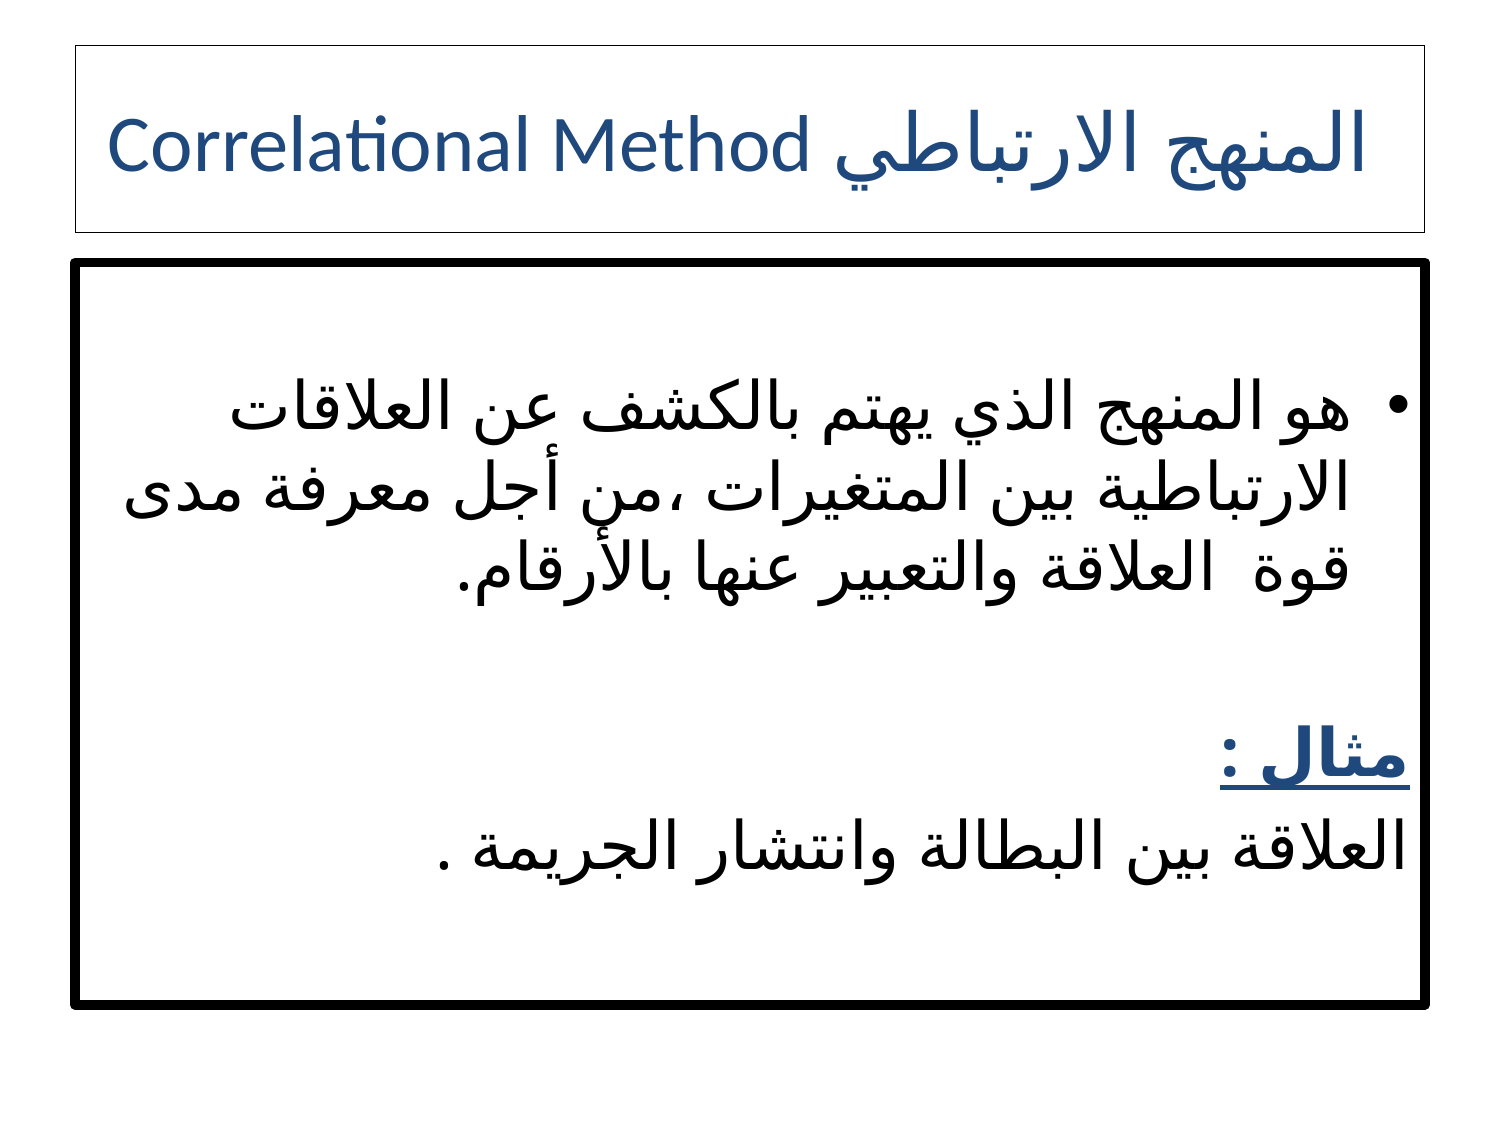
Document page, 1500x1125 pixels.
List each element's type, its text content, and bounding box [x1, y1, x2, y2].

list هو المنهج الذي يهتم بالكشف عن العلاقات الارتباطية بين المتغيرات ،من أجل معرفة مدى قوة العلاقة والتعبير عنها بالأرقام. مثال : العلاقة بين البطالة وانتشار الجريمة . [75, 262, 1425, 1005]
title Correlational Method المنهج الارتباطي [75, 45, 1425, 233]
